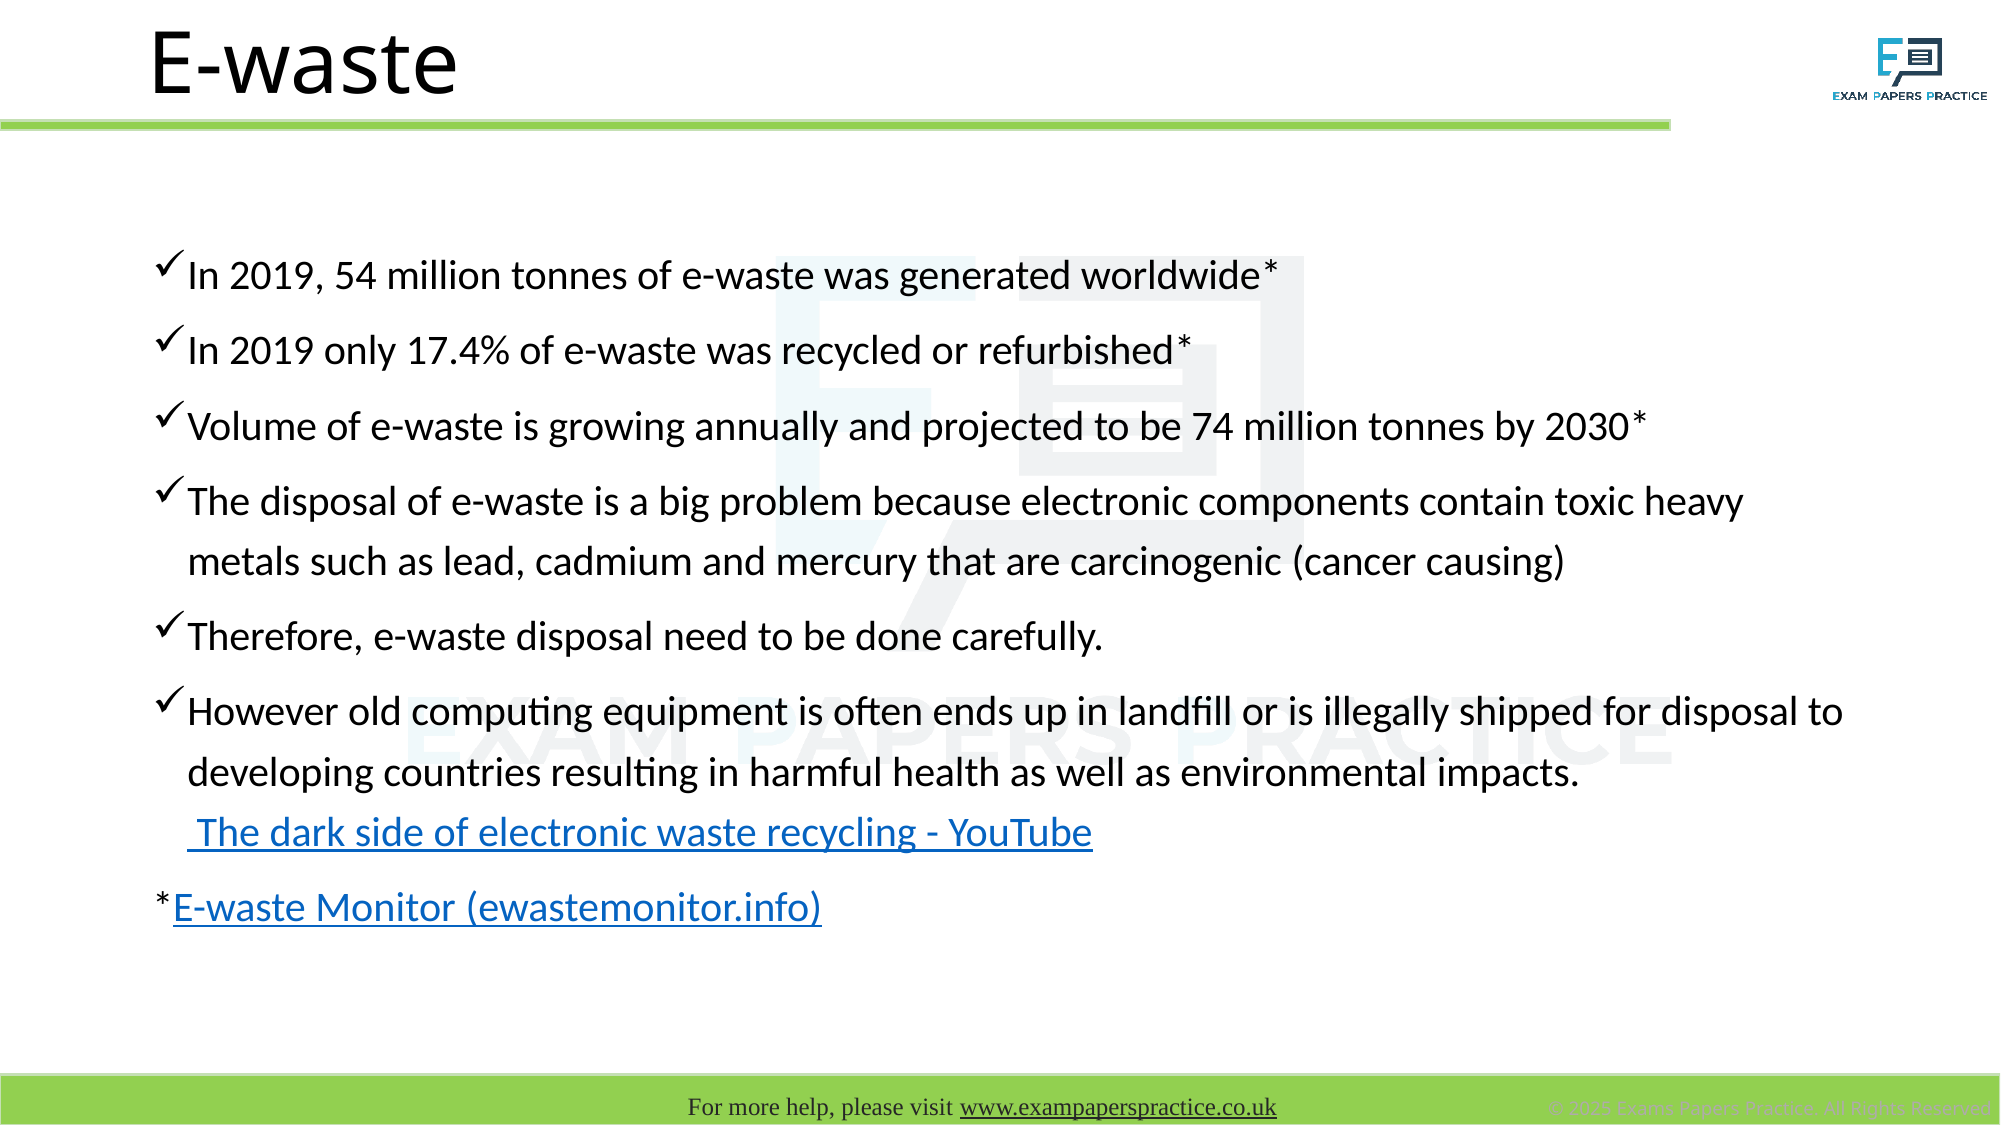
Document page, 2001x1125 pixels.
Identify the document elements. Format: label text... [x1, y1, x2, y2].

list In 2019, 54 million tonnes of e-waste was generated worldwide* In 2019 only 17.4% of e-waste was recycled or refurbished* Volume of e-waste is growing annually and projected to be 74 million tonnes by 2030* The disposal of e-waste is a big problem because electronic components contain toxic heavy metals such as lead, cadmium and mercury that are carcinogenic (cancer causing) Therefore, e-waste disposal need to be done carefully. However old computing equipment is often ends up in landfill or is illegally shipped for disposal to developing countries resulting in harmful health as well as environmental impacts. The dark side of electronic waste recycling - YouTube *E-waste Monitor (ewastemonitor.info) [137, 230, 1863, 944]
title E-waste [132, 11, 1858, 121]
